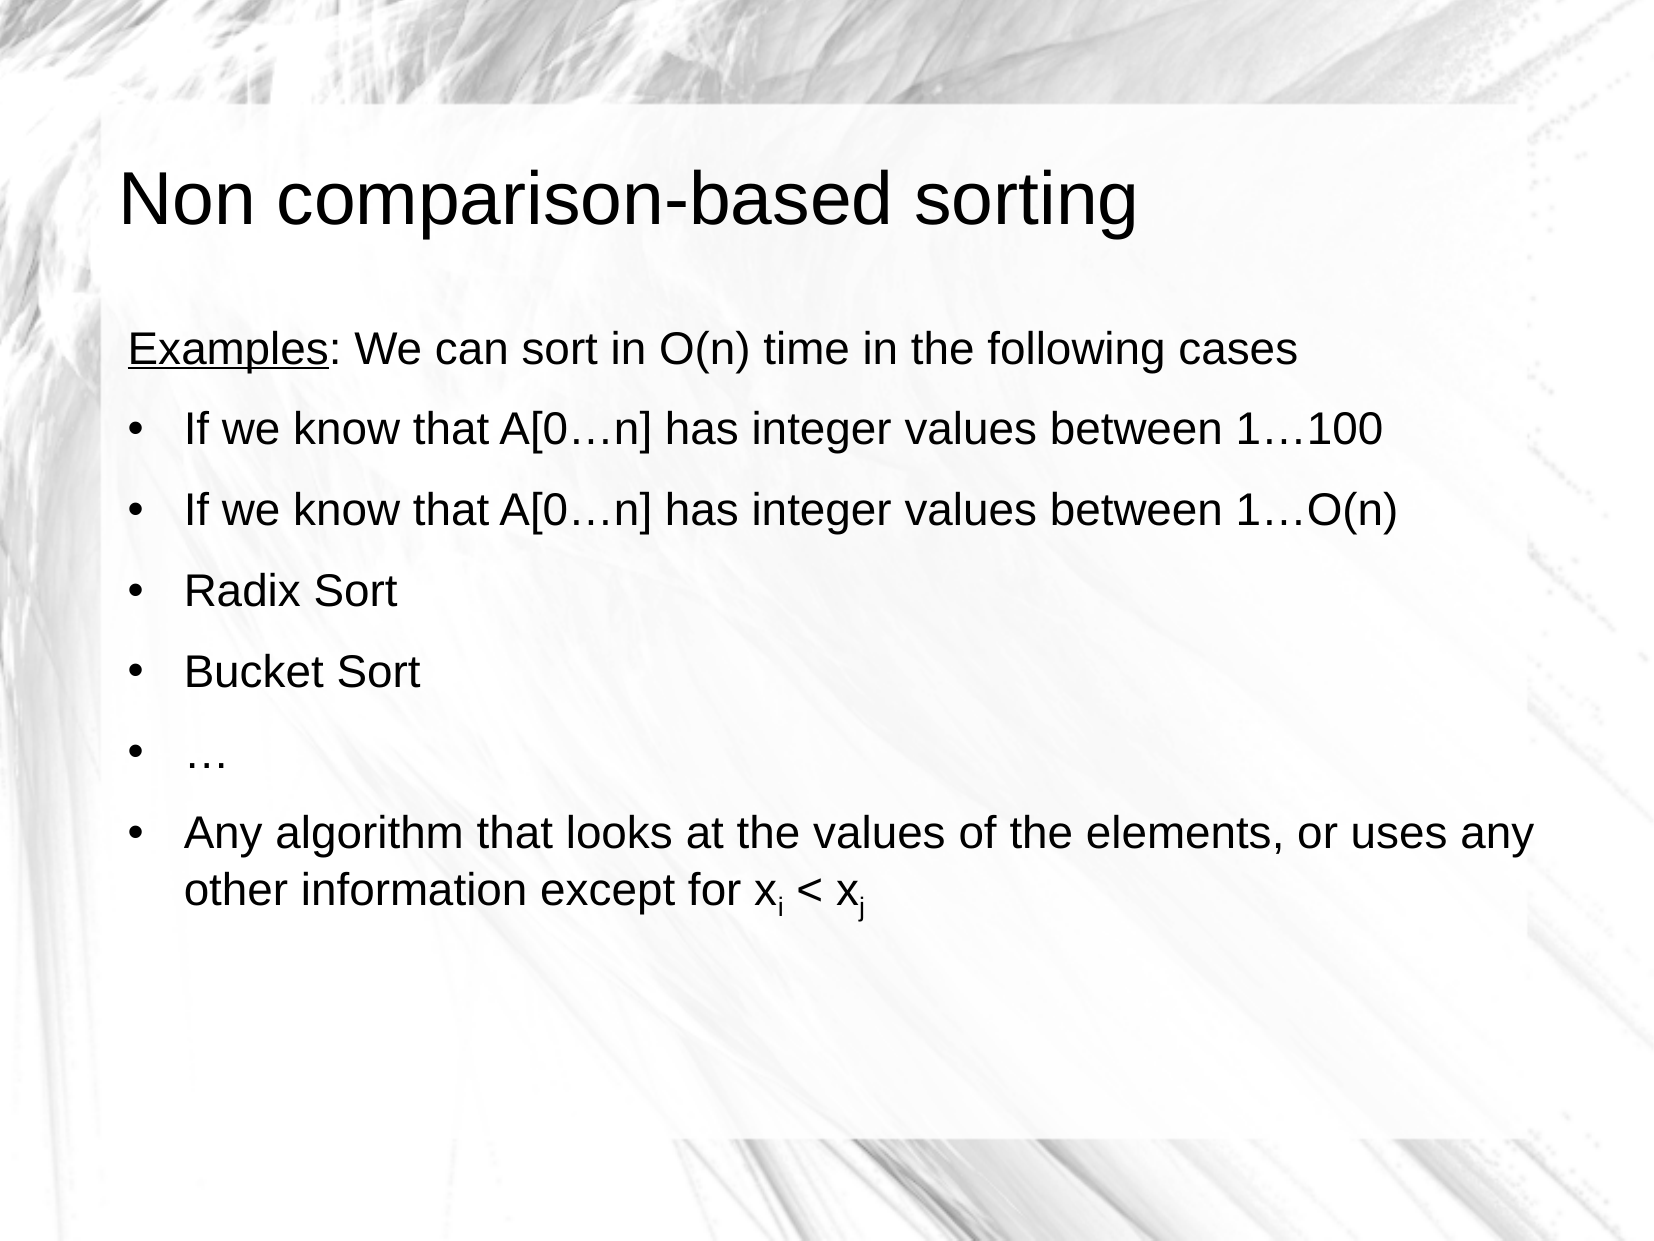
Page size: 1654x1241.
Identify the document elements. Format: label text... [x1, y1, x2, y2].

list Examples: We can sort in O(n) time in the following cases If we know that A[0…n] has integer values between 1…100 If we know that A[0…n] has integer values between 1…O(n) Radix Sort Bucket Sort … Any algorithm that looks at the values of the elements, or uses any other information except for xi < xj [118, 319, 1571, 1109]
picture [0, 0, 1654, 1241]
title Non comparison-based sorting [118, 93, 1506, 299]
